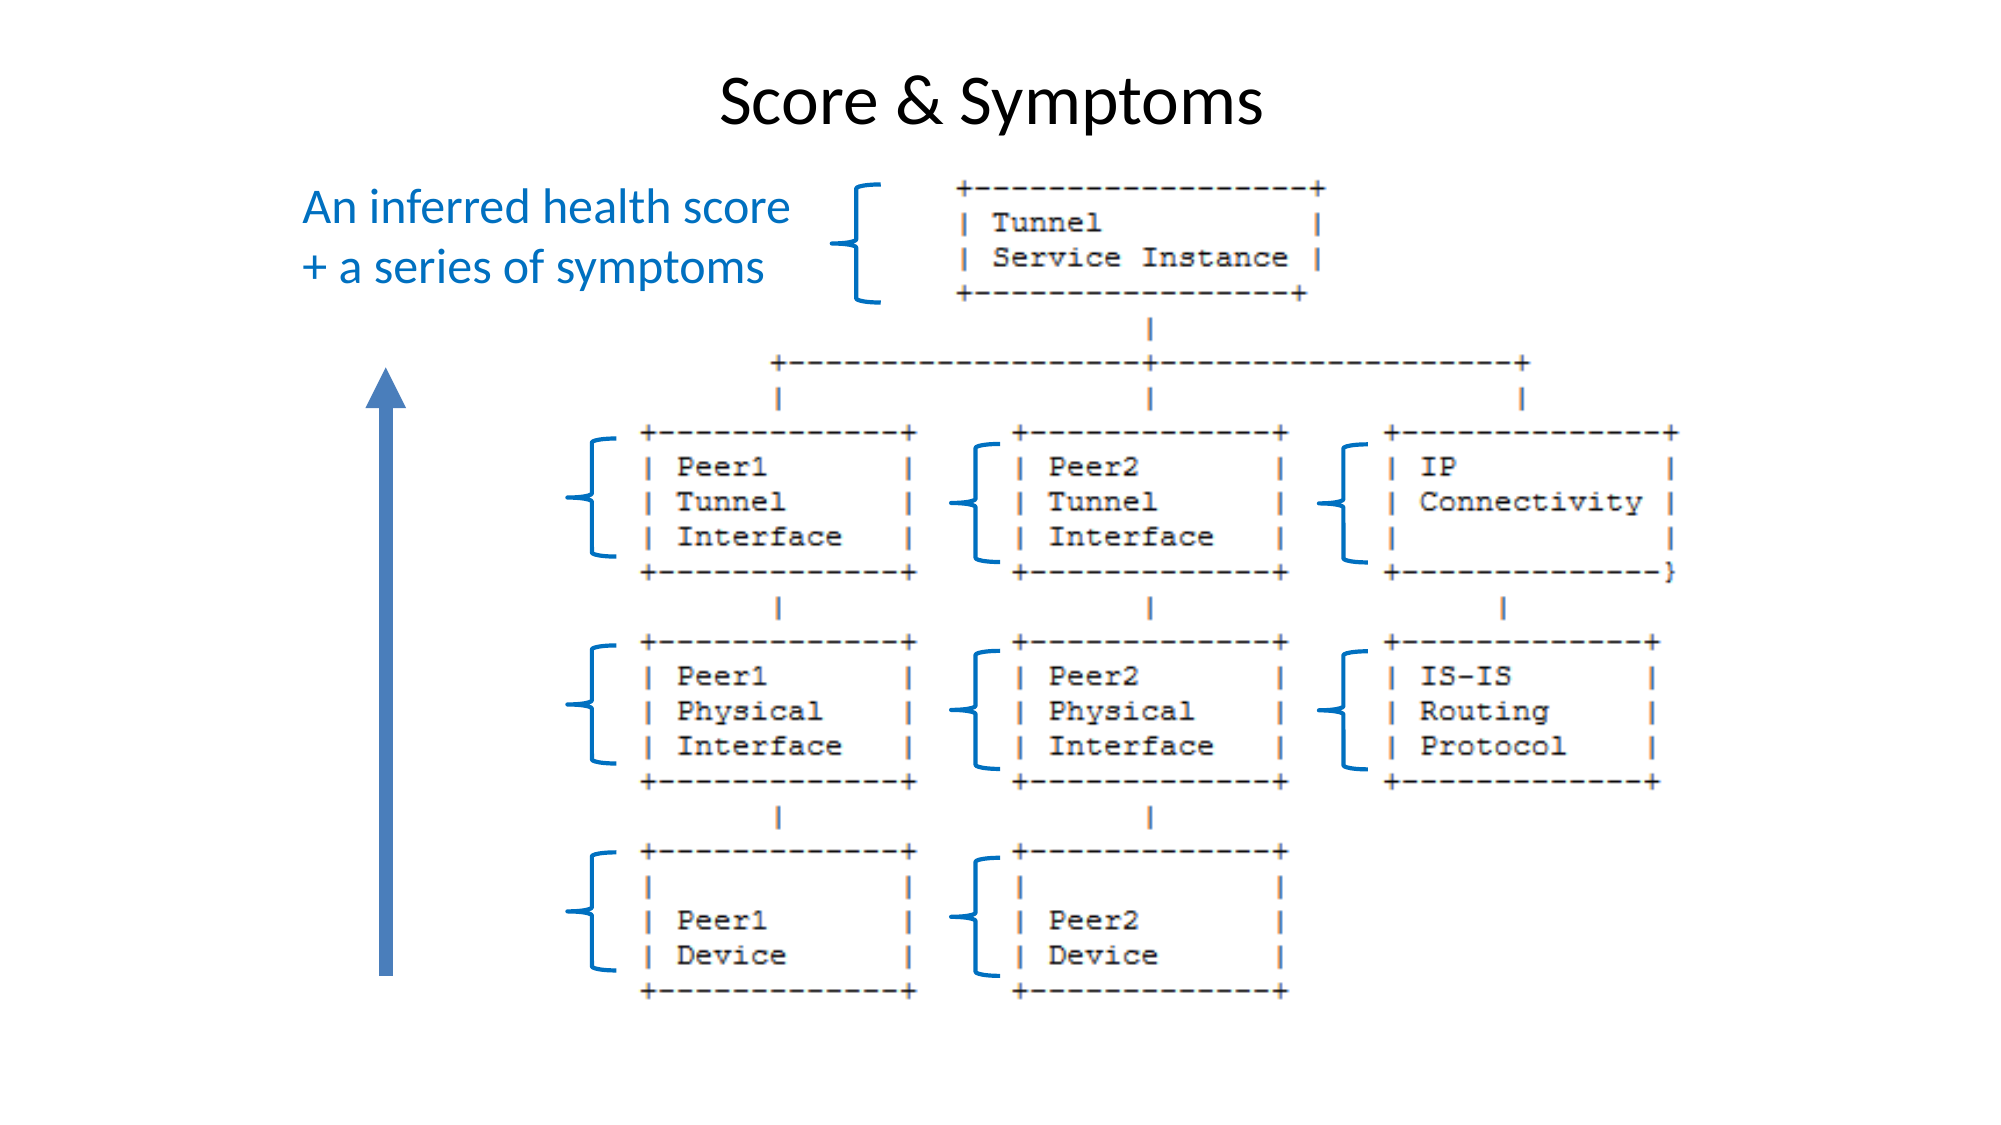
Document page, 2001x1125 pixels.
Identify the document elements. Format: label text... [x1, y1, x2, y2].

title Score & Symptoms [99, 45, 1900, 233]
text_box [566, 437, 610, 558]
text_box An inferred health score + a series of symptoms [287, 166, 610, 301]
text_box [566, 644, 610, 765]
picture [615, 160, 1715, 1023]
text_box [566, 851, 610, 972]
